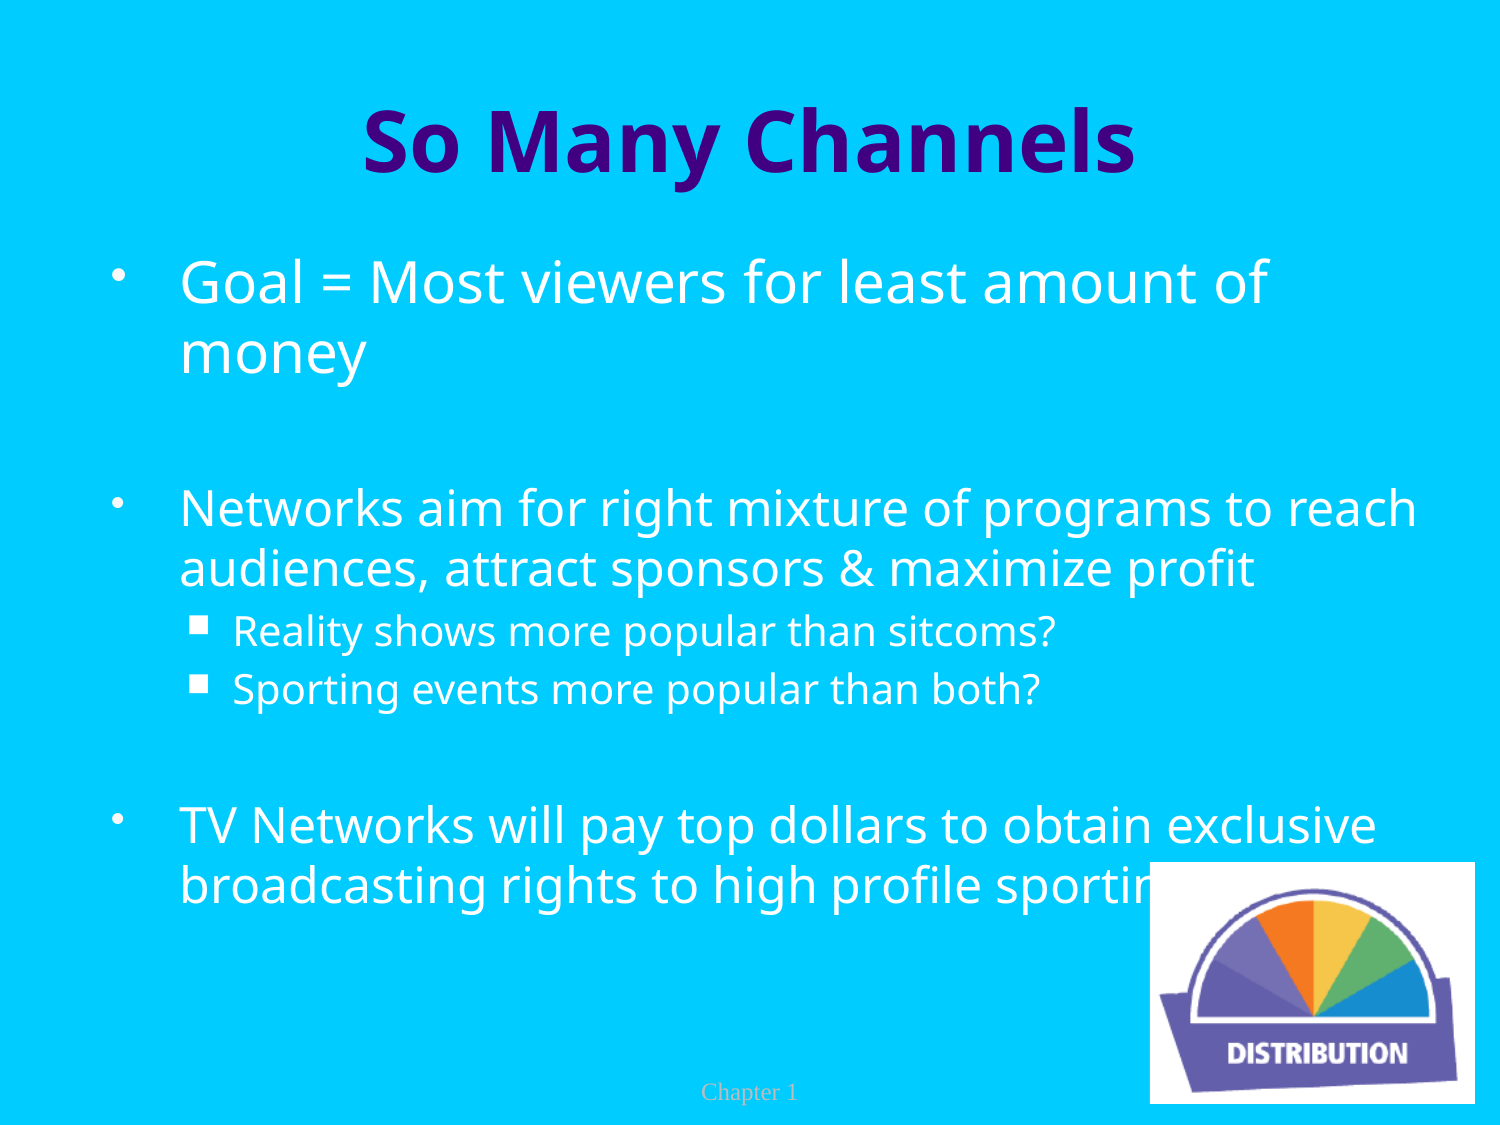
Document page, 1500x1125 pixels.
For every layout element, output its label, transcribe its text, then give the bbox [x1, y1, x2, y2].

footer Chapter 1 [512, 1052, 988, 1113]
title So Many Channels [75, 45, 1425, 233]
picture [1149, 863, 1474, 1103]
list Goal = Most viewers for least amount of money Networks aim for right mixture of programs to reach audiences, attract sponsors & maximize profit Reality shows more popular than sitcoms? Sporting events more popular than both? TV Networks will pay top dollars to obtain exclusive broadcasting rights to high profile sporting events. [75, 237, 1450, 1035]
